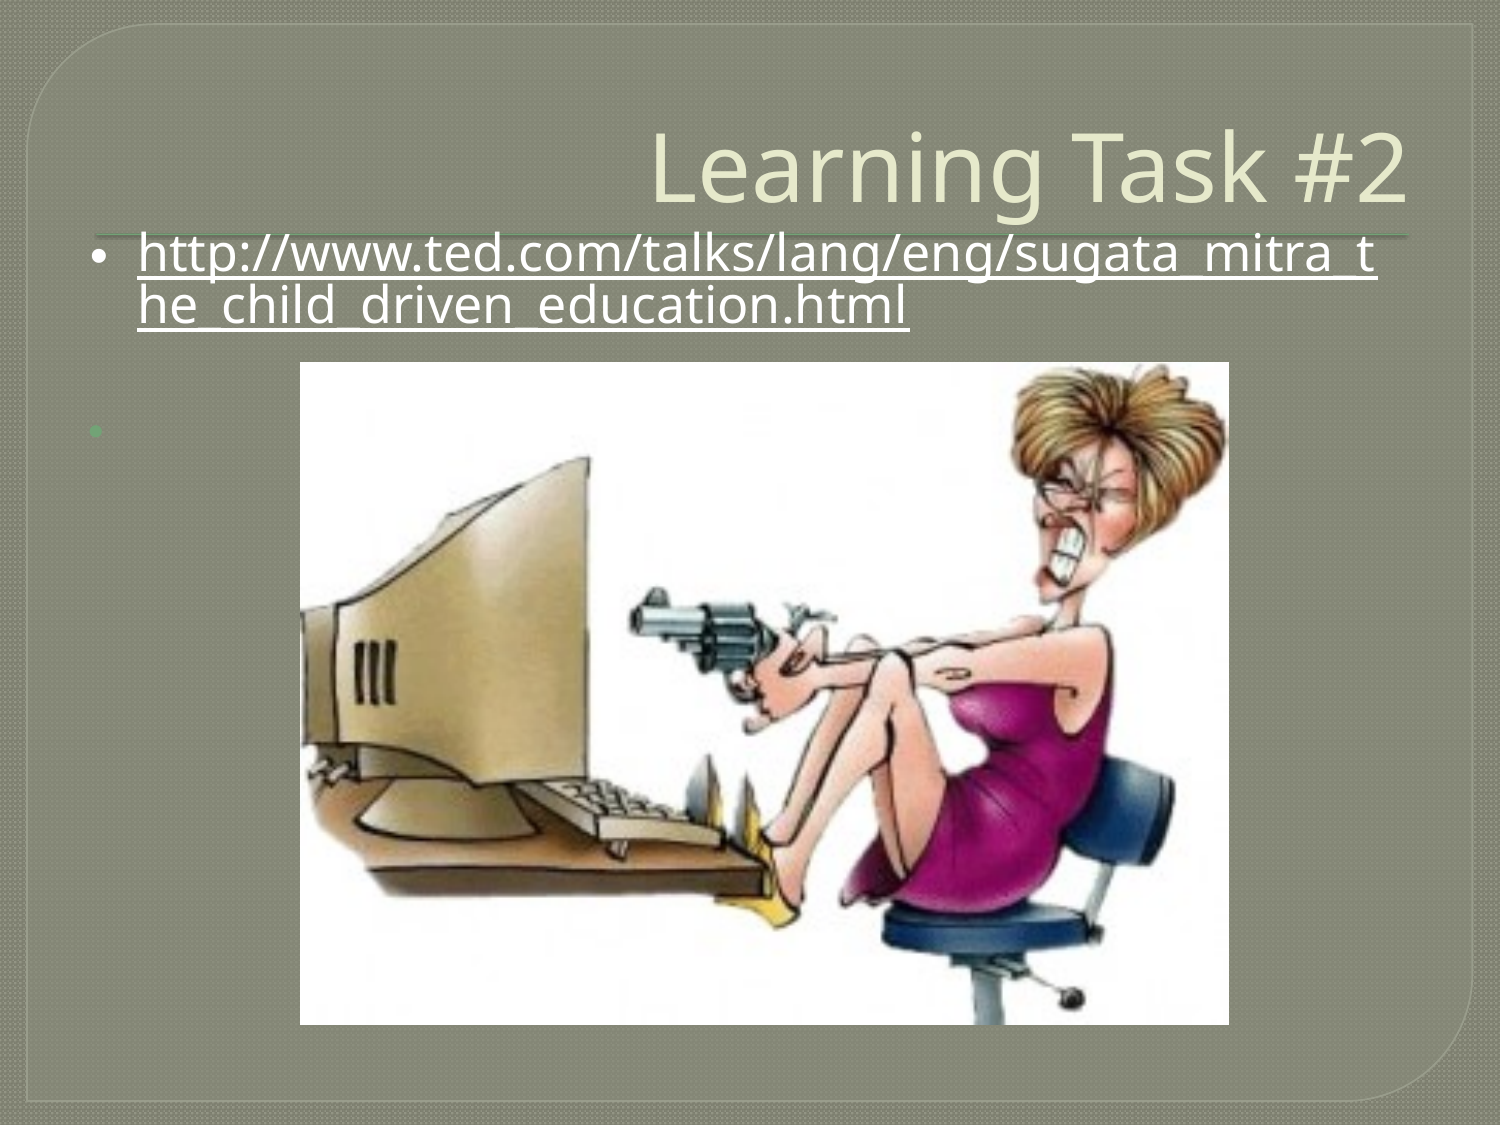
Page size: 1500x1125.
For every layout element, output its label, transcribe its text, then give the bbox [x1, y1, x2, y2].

list http://www.ted.com/talks/lang/eng/sugata_mitra_the_child_driven_education.html [75, 212, 1425, 425]
title Learning Task #2 [75, 41, 1425, 212]
picture [299, 362, 1229, 1026]
